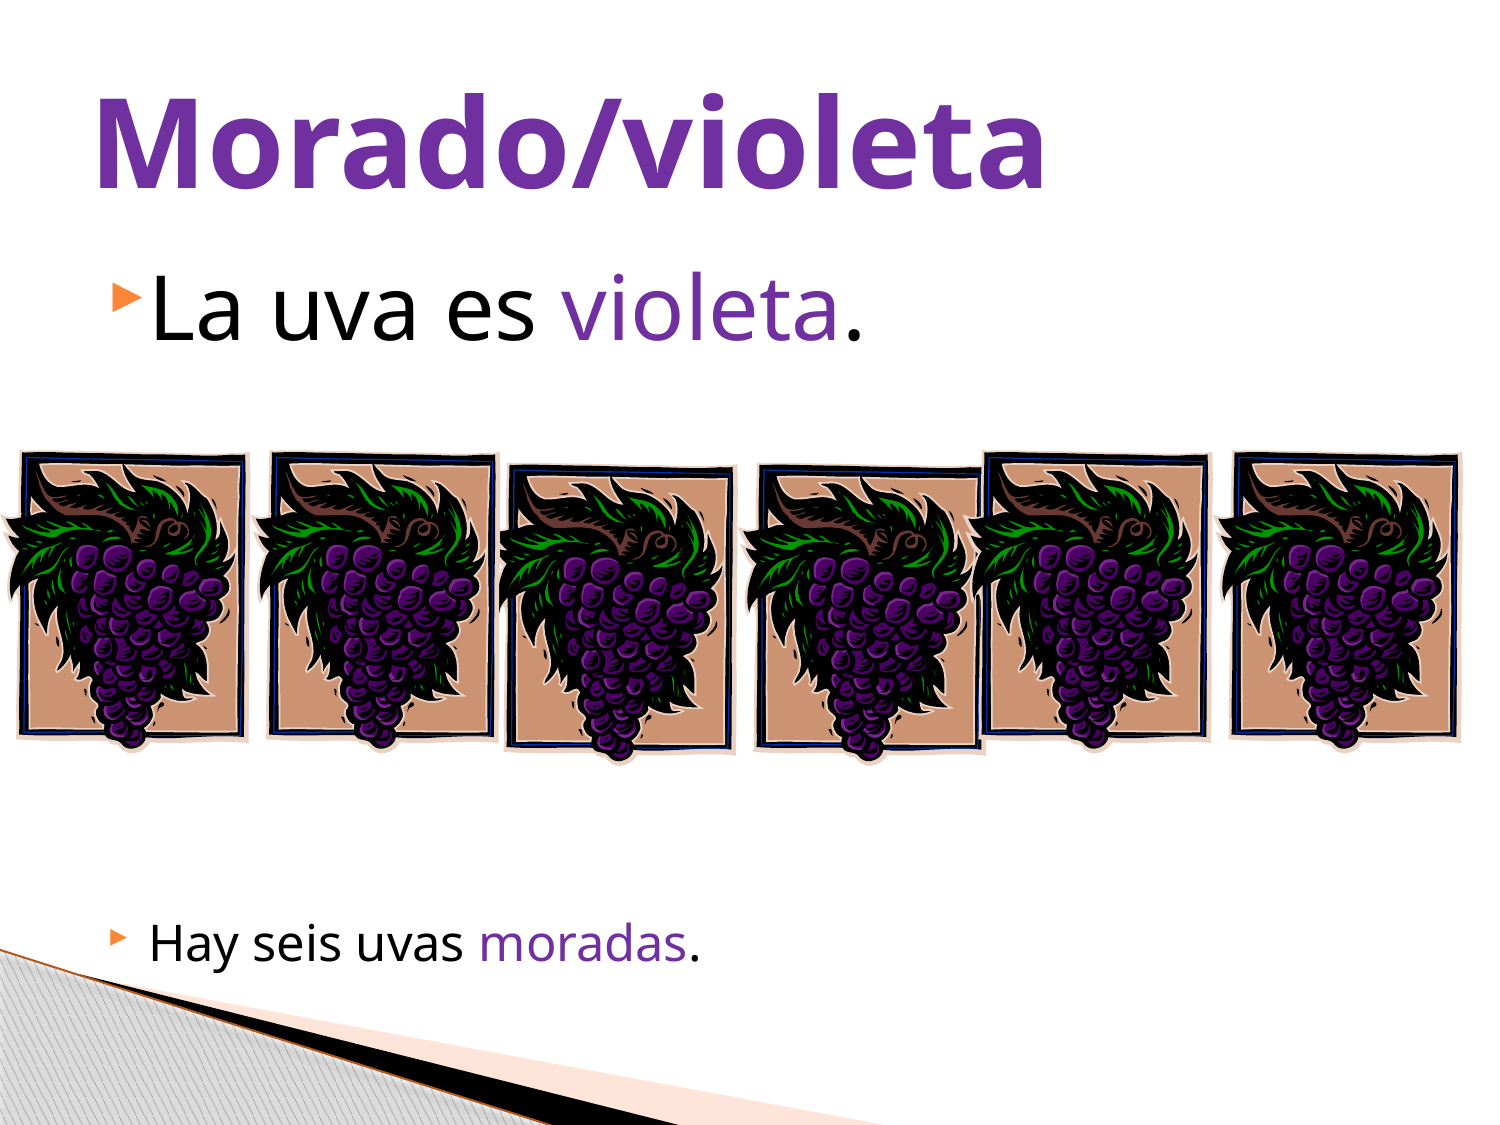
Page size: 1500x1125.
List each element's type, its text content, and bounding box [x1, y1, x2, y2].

title Morado/violeta [75, 45, 1425, 233]
list La uva es violeta. Hay seis uvas moradas. [75, 243, 1425, 462]
picture [0, 449, 1464, 768]
list La uva es violeta. Hay seis uvas moradas. [75, 765, 1425, 986]
